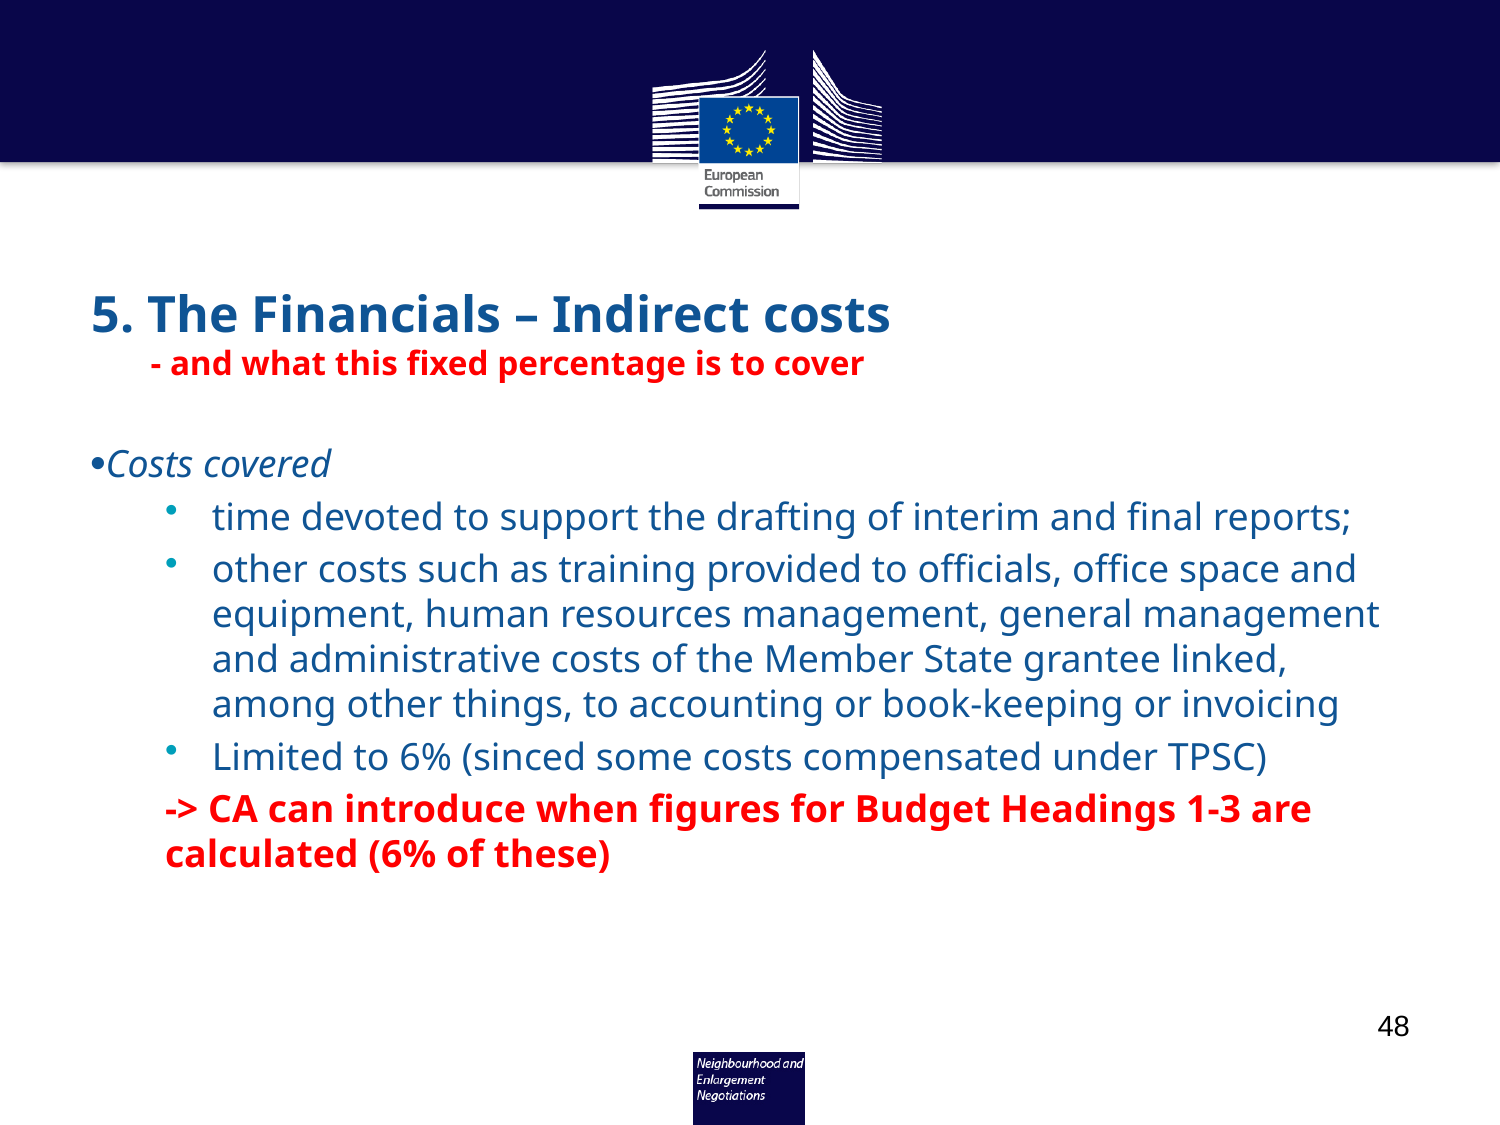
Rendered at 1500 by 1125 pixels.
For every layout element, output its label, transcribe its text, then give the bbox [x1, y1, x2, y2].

picture [693, 1052, 805, 1125]
title 5. The Financials – Indirect costs - and what this fixed percentage is to cover [76, 255, 1428, 410]
slide_number 48 [1074, 999, 1426, 1078]
list Costs covered time devoted to support the drafting of interim and final reports; other costs such as training provided to officials, office space and equipment, human resources management, general management and administrative costs of the Member State grantee linked, among other things, to accounting or book-keeping or invoicing Limited to 6% (sinced some costs compensated under TPSC) -> CA can introduce when figures for Budget Headings 1-3 are calculated (6% of these) [74, 432, 1426, 988]
picture [615, 50, 882, 255]
